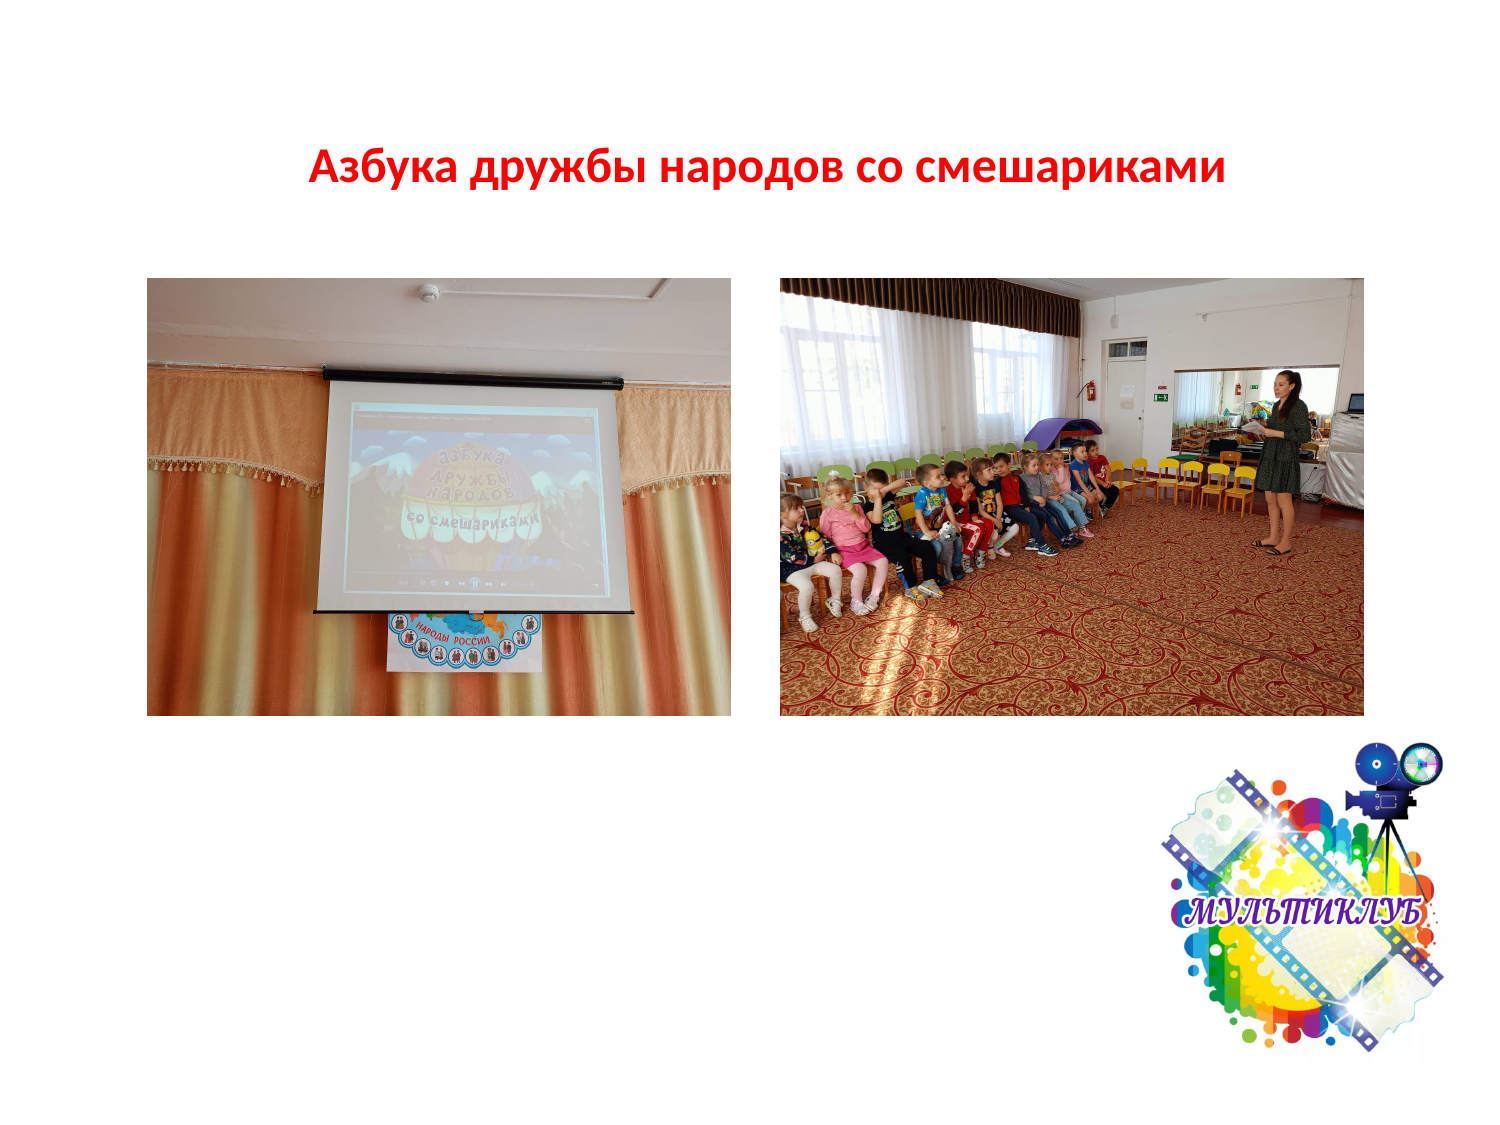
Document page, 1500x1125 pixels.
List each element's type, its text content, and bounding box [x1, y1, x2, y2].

text_box Азбука дружбы народов со смешариками [206, 125, 1329, 201]
picture [147, 278, 731, 717]
picture [780, 278, 1483, 1071]
